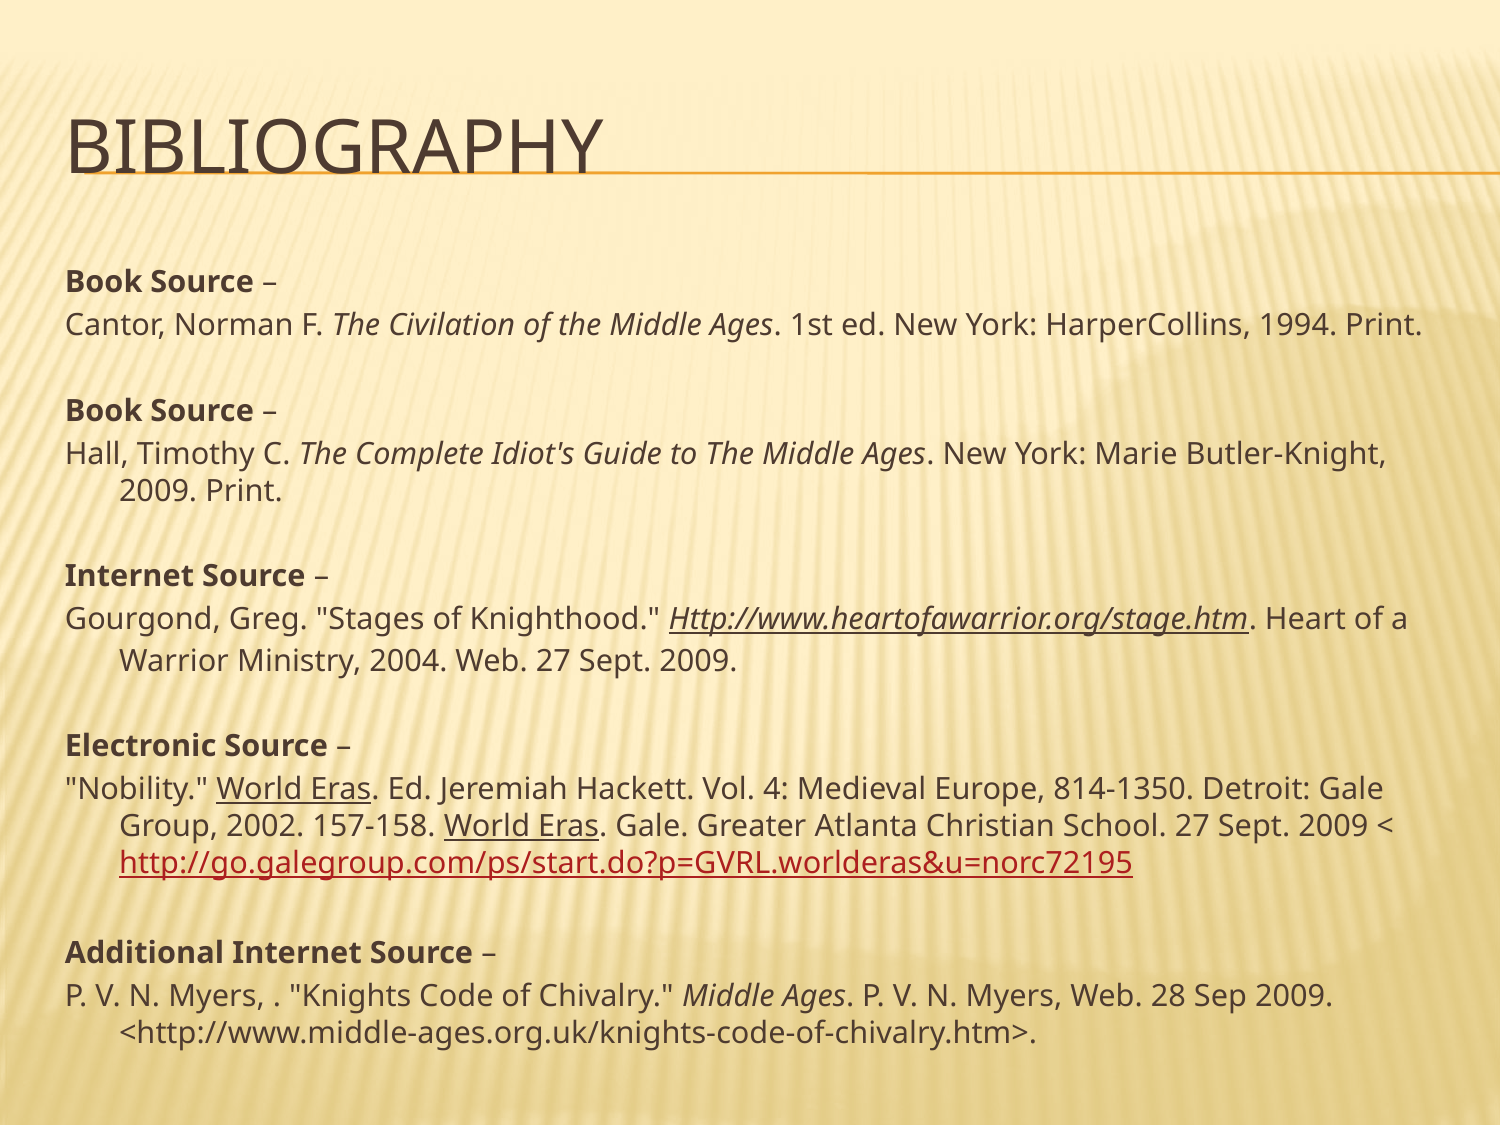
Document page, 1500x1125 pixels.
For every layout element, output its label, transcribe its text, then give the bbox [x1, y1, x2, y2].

title Bibliography [50, 75, 1475, 213]
list Book Source – Cantor, Norman F. The Civilation of the Middle Ages. 1st ed. New York: HarperCollins, 1994. Print. Book Source – Hall, Timothy C. The Complete Idiot's Guide to The Middle Ages. New York: Marie Butler-Knight, 2009. Print. Internet Source – Gourgond, Greg. "Stages of Knighthood." Http://www.heartofawarrior.org/stage.htm. Heart of a Warrior Ministry, 2004. Web. 27 Sept. 2009. Electronic Source – "Nobility." World Eras. Ed. Jeremiah Hackett. Vol. 4: Medieval Europe, 814-1350. Detroit: Gale Group, 2002. 157-158. World Eras. Gale. Greater Atlanta Christian School. 27 Sept. 2009 <http://go.galegroup.com/ps/start.do?p=GVRL.worlderas&u=norc72195 Additional Internet Source – P. V. N. Myers, . "Knights Code of Chivalry." Middle Ages. P. V. N. Myers, Web. 28 Sep 2009. <http://www.middle-ages.org.uk/knights-code-of-chivalry.htm>. [50, 254, 1475, 1075]
